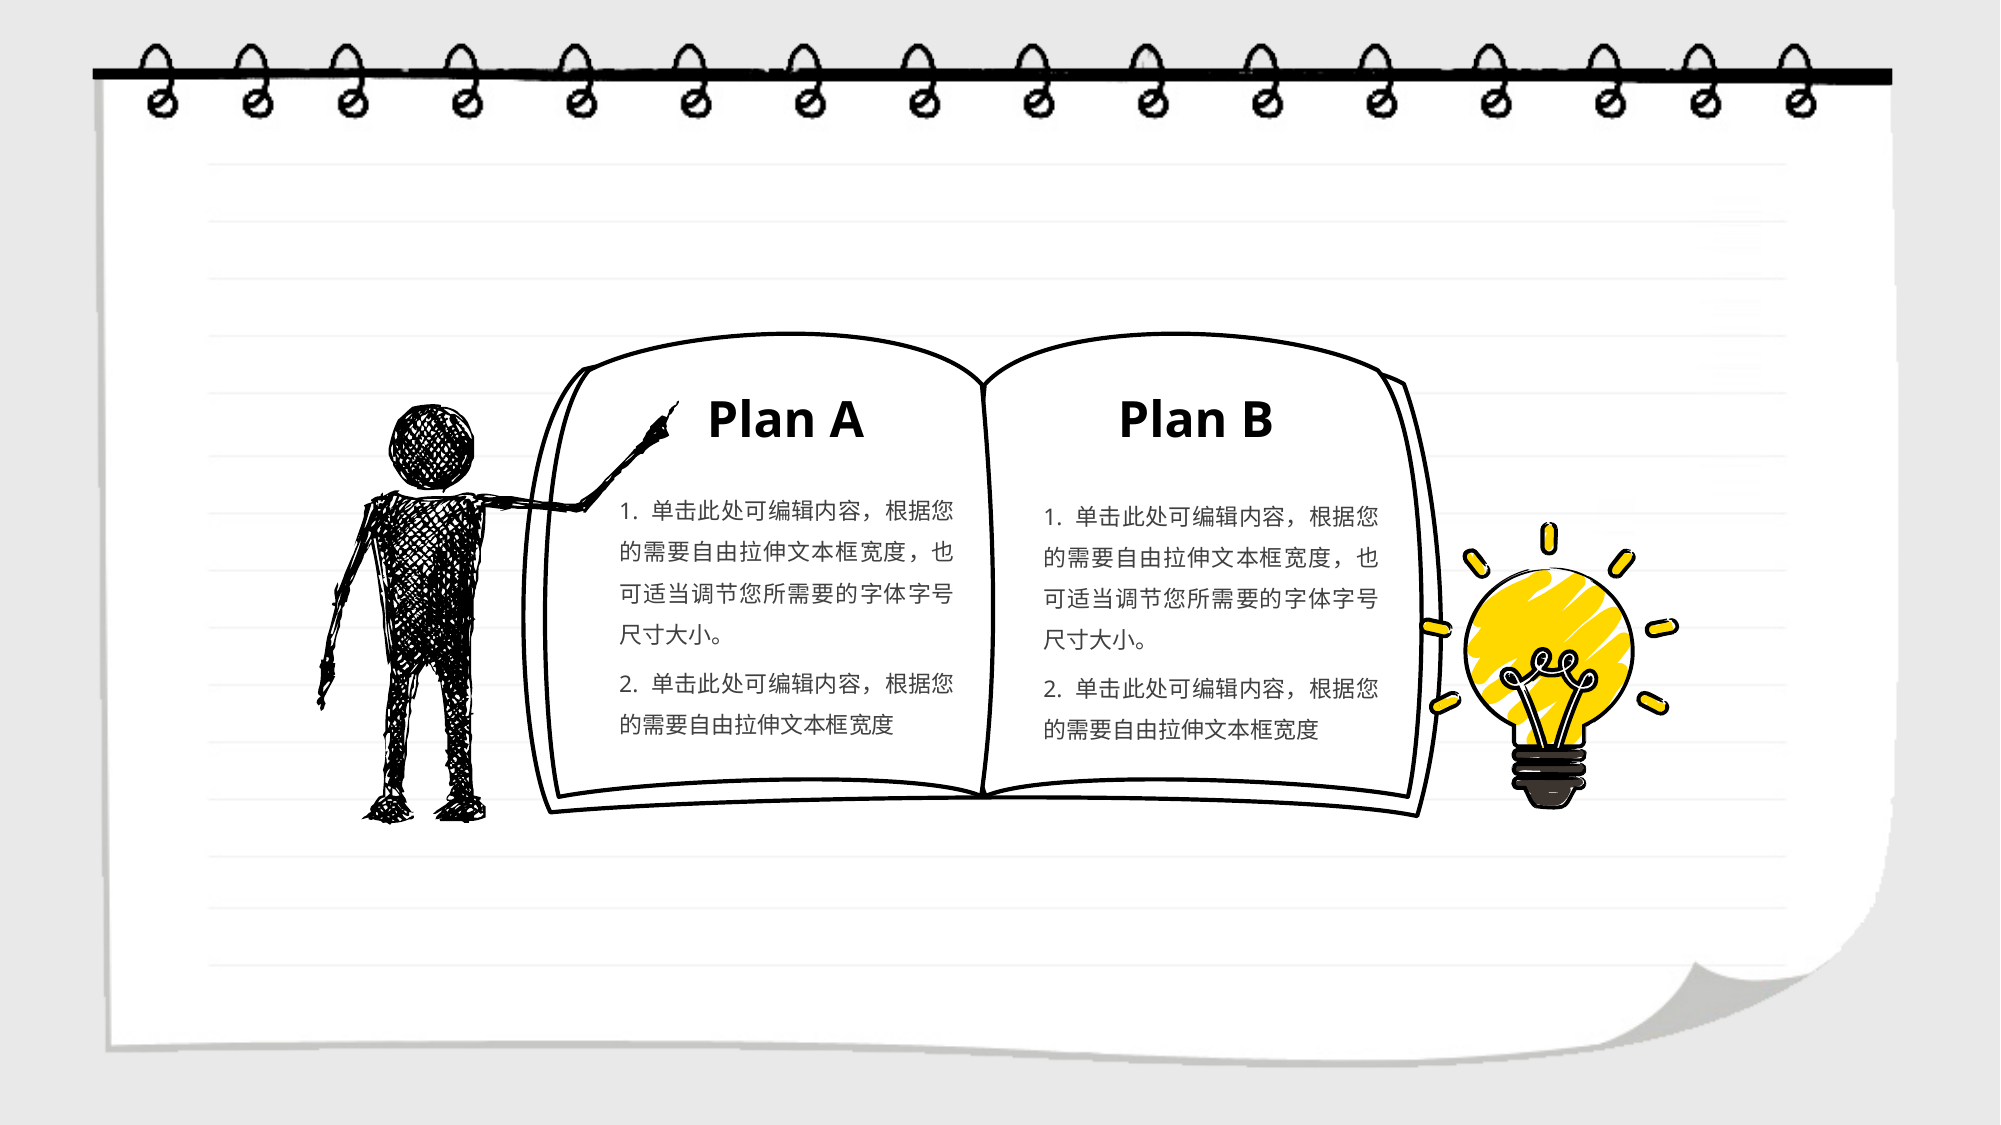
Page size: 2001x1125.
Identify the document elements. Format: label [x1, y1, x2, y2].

text_box [313, 400, 679, 825]
picture [49, 17, 1935, 1106]
text_box [523, 333, 1441, 817]
text_box [1418, 522, 1680, 810]
